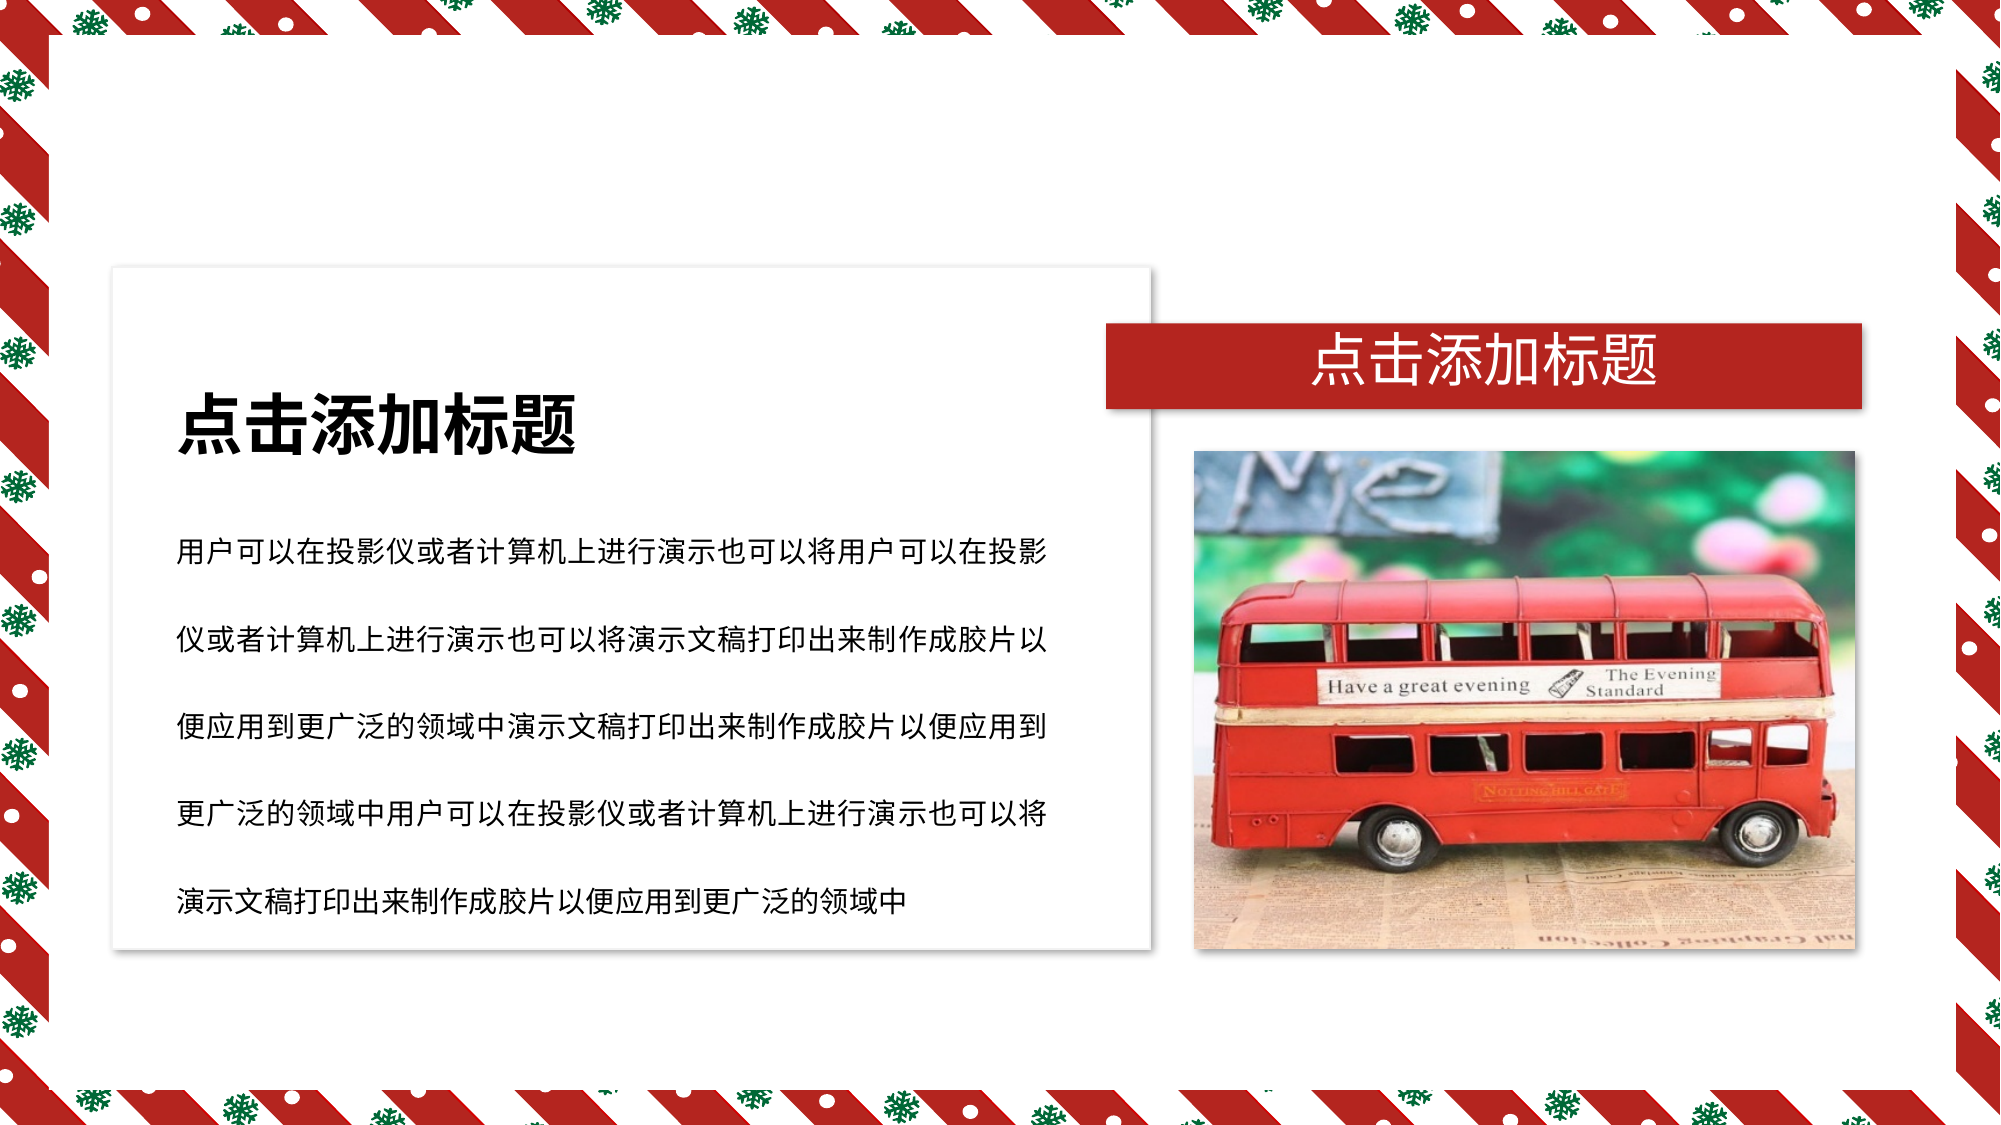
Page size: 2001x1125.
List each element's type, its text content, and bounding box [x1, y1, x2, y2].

text_box 点击添加标题 [161, 359, 649, 470]
text_box [111, 266, 1150, 949]
picture [1194, 451, 1855, 949]
text_box 用户可以在投影仪或者计算机上进行演示也可以将用户可以在投影仪或者计算机上进行演示也可以将演示文稿打印出来制作成胶片以便应用到更广泛的领域中演示文稿打印出来制作成胶片以便应用到更广泛的领域中用户可以在投影仪或者计算机上进行演示也可以将演示文稿打印出来制作成胶片以便应用到更广泛的领域中 [161, 473, 1063, 926]
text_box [1106, 316, 1862, 410]
